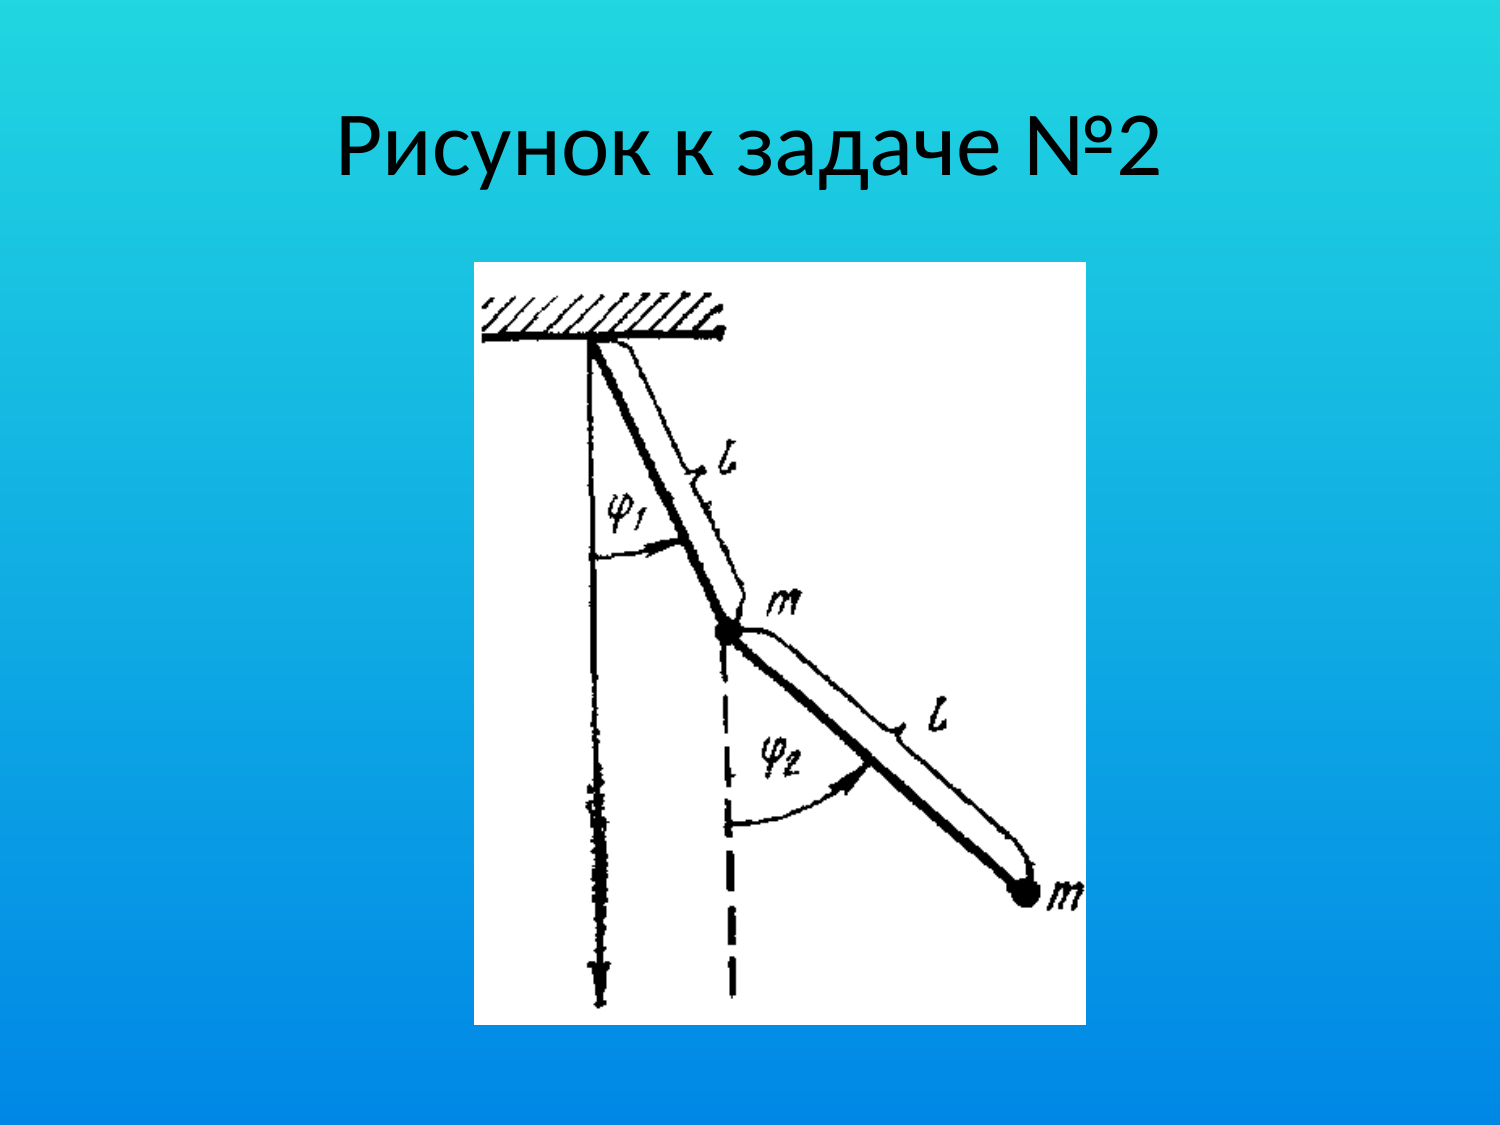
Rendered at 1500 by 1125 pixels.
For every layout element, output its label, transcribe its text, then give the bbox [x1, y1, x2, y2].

title Рисунок к задаче №2 [75, 45, 1425, 233]
picture [0, 262, 1500, 1026]
